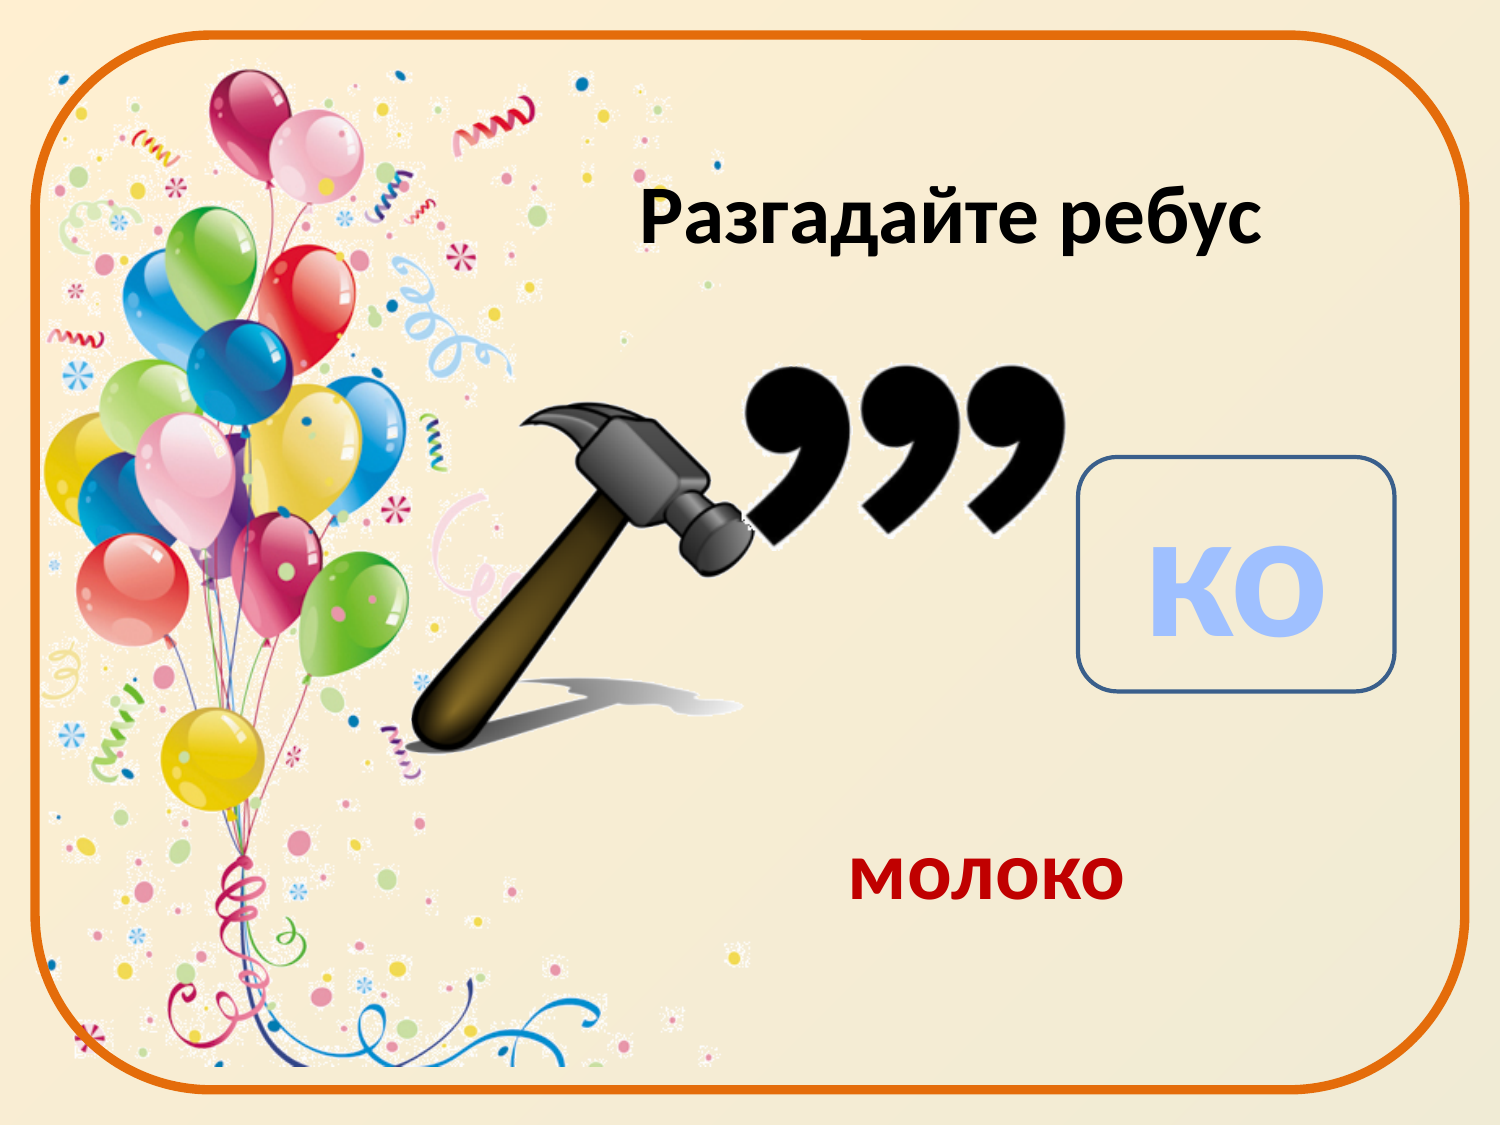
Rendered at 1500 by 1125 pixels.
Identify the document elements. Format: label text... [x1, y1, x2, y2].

text_box [1075, 455, 1397, 694]
picture [40, 58, 1068, 1067]
text_box ко [1113, 445, 1360, 681]
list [393, 386, 763, 762]
text_box молоко [832, 808, 1140, 924]
picture [23, 58, 113, 1067]
picture [439, 1036, 560, 1067]
text_box Разгадайте ребус [624, 152, 1278, 268]
